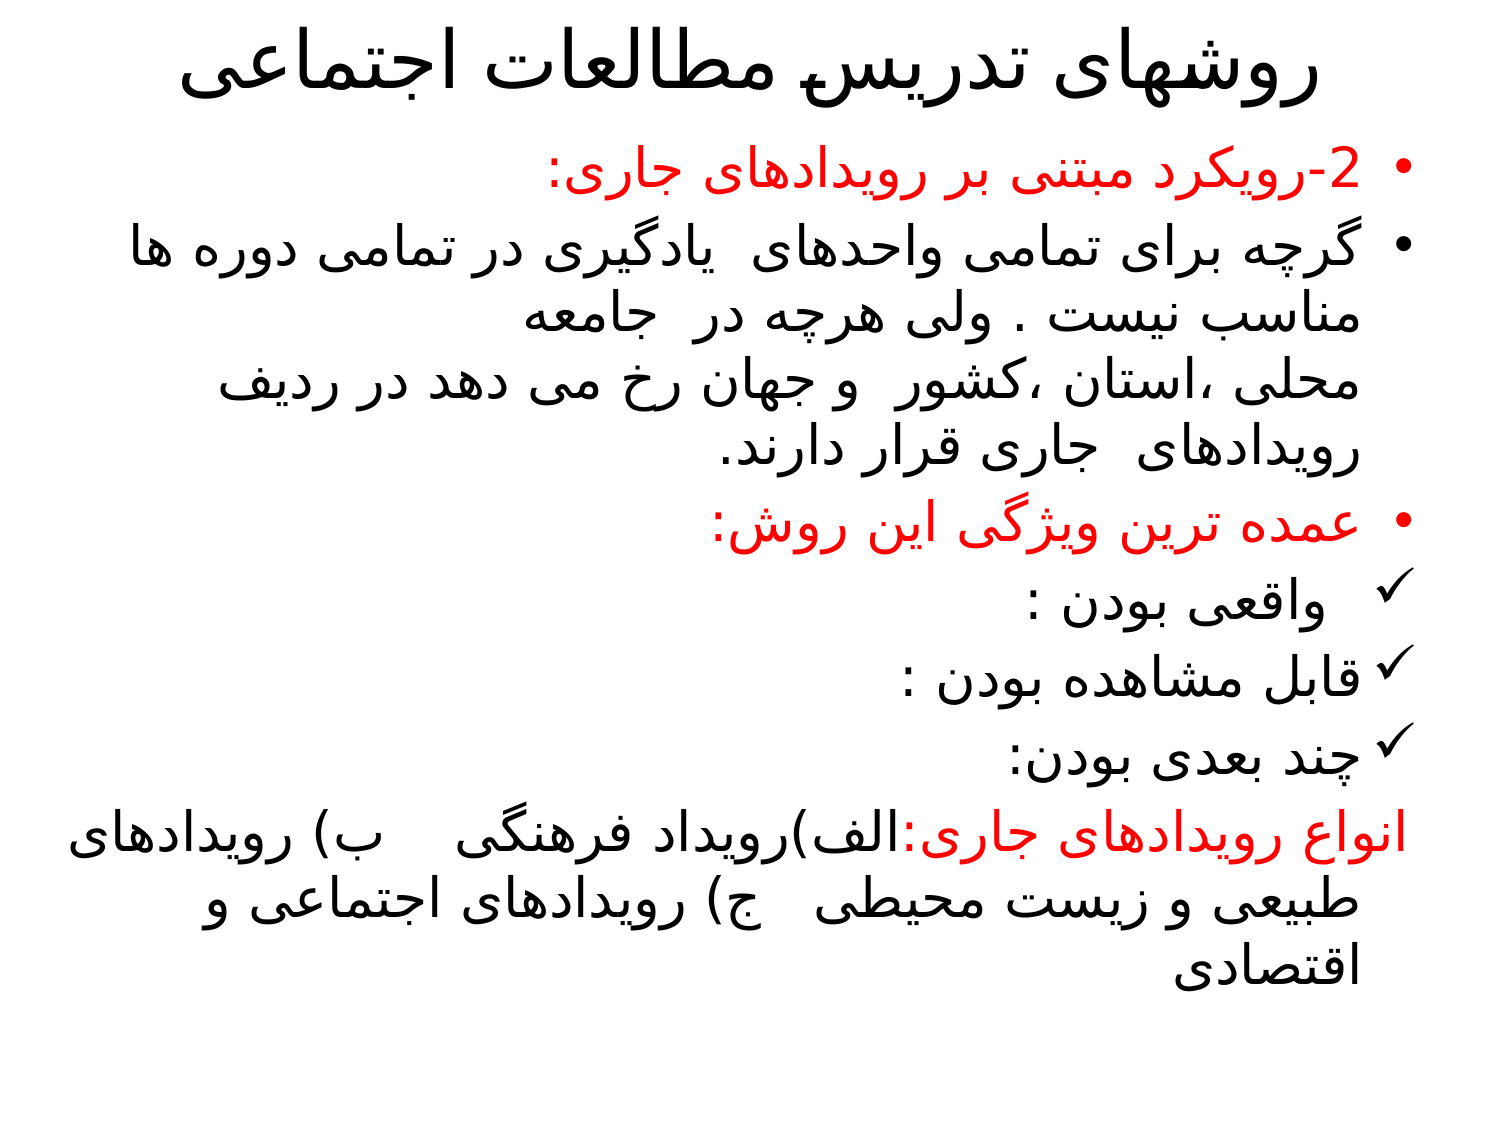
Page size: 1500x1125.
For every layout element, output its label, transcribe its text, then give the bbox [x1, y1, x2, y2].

list 2-رویکرد مبتنی بر رویدادهای جاری: گرچه برای تمامی واحدهای یادگیری در تمامی دوره ها مناسب نیست . ولی هرچه در جامعه محلی ،استان ،کشور و جهان رخ می دهد در ردیف رویدادهای جاری قرار دارند. عمده ترین ویژگی این روش: واقعی بودن : قابل مشاهده بودن : چند بعدی بودن: انواع رویدادهای جاری:الف)رویداد فرهنگی ب) رویدادهای طبیعی و زیست محیطی ج) رویدادهای اجتماعی و اقتصادی [37, 125, 1425, 1005]
title روشهای تدریس مطالعات اجتماعی [75, 0, 1425, 113]
